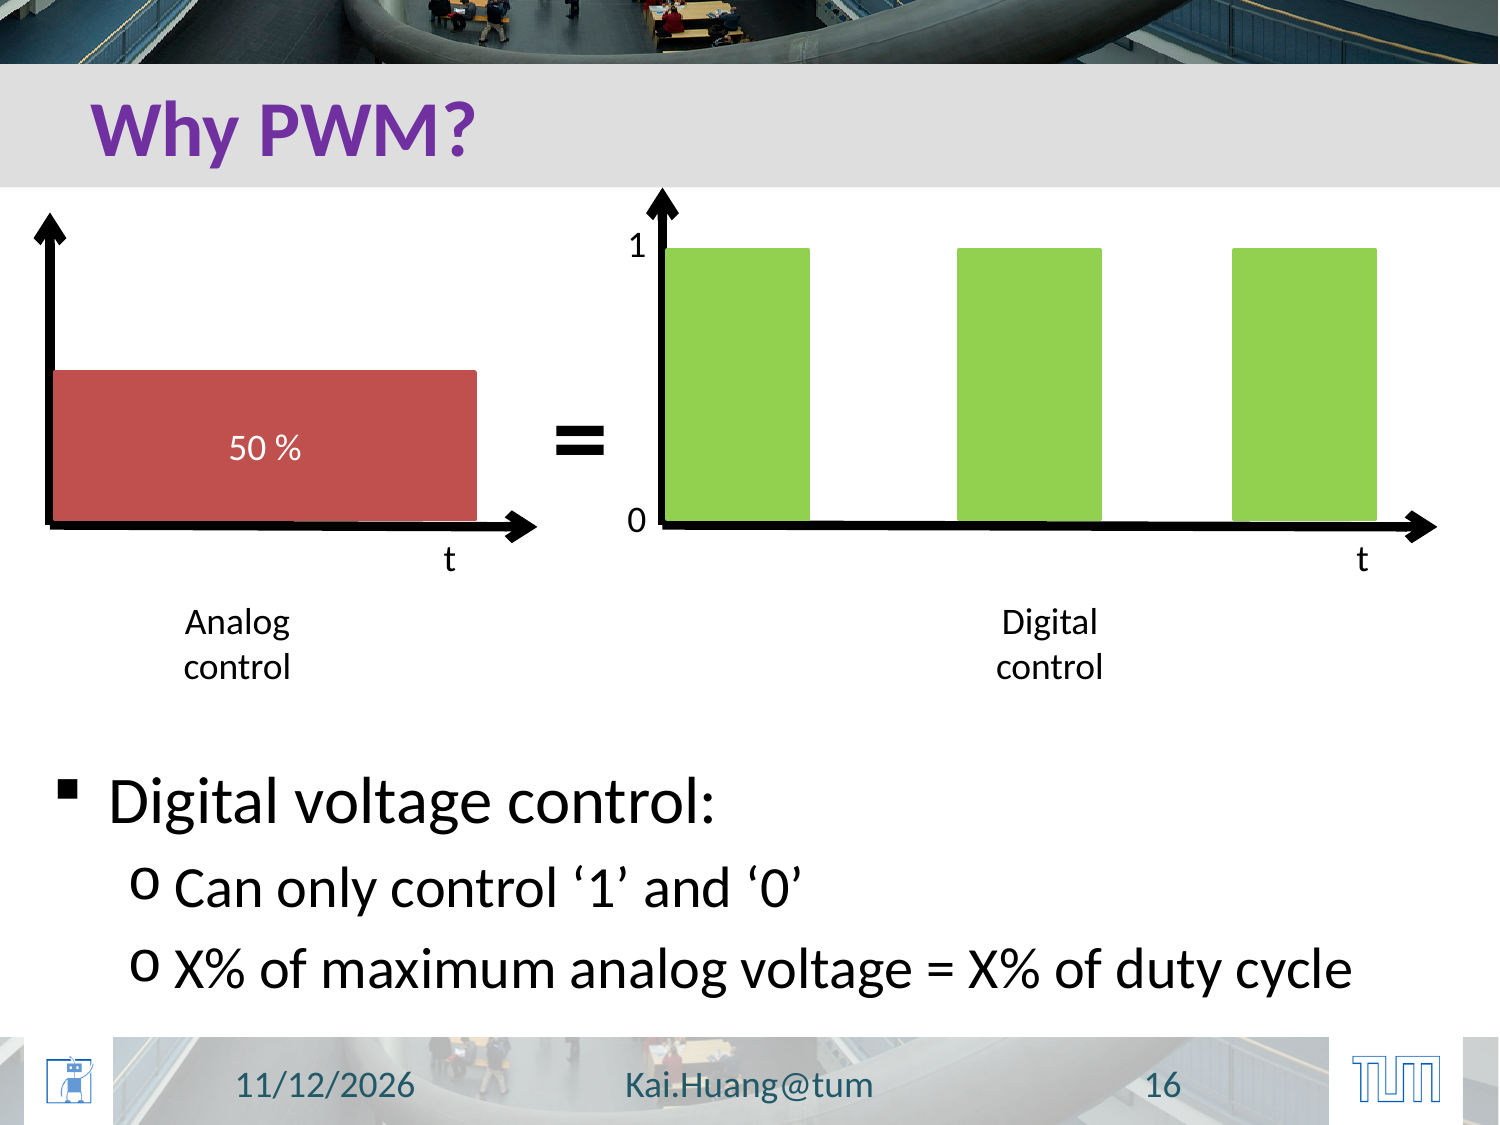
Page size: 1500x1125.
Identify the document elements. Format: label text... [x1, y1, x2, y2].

picture [0, 0, 1500, 64]
text_box [957, 248, 1102, 521]
picture [0, 1032, 1500, 1125]
text_box Analog control [137, 589, 338, 695]
list Digital voltage control: Can only control ‘1’ and ‘0’ X% of maximum analog voltage = X% of duty cycle [37, 750, 1425, 1000]
text_box 0 [612, 487, 675, 548]
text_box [49, 524, 538, 528]
slide_number 16 [1012, 1052, 1313, 1113]
text_box [666, 248, 810, 521]
title Why PWM? [75, 62, 1425, 188]
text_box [662, 524, 1438, 528]
text_box Digital control [950, 589, 1150, 695]
text_box 1 [666, 212, 675, 273]
footer Kai.Huang@tum [512, 1052, 988, 1113]
text_box t [1249, 526, 1475, 587]
text_box [1232, 248, 1377, 521]
text_box t [337, 526, 563, 587]
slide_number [162, 1052, 488, 1113]
text_box = [537, 356, 588, 506]
text_box 50 % [54, 370, 477, 521]
text_box 1 [612, 212, 658, 273]
